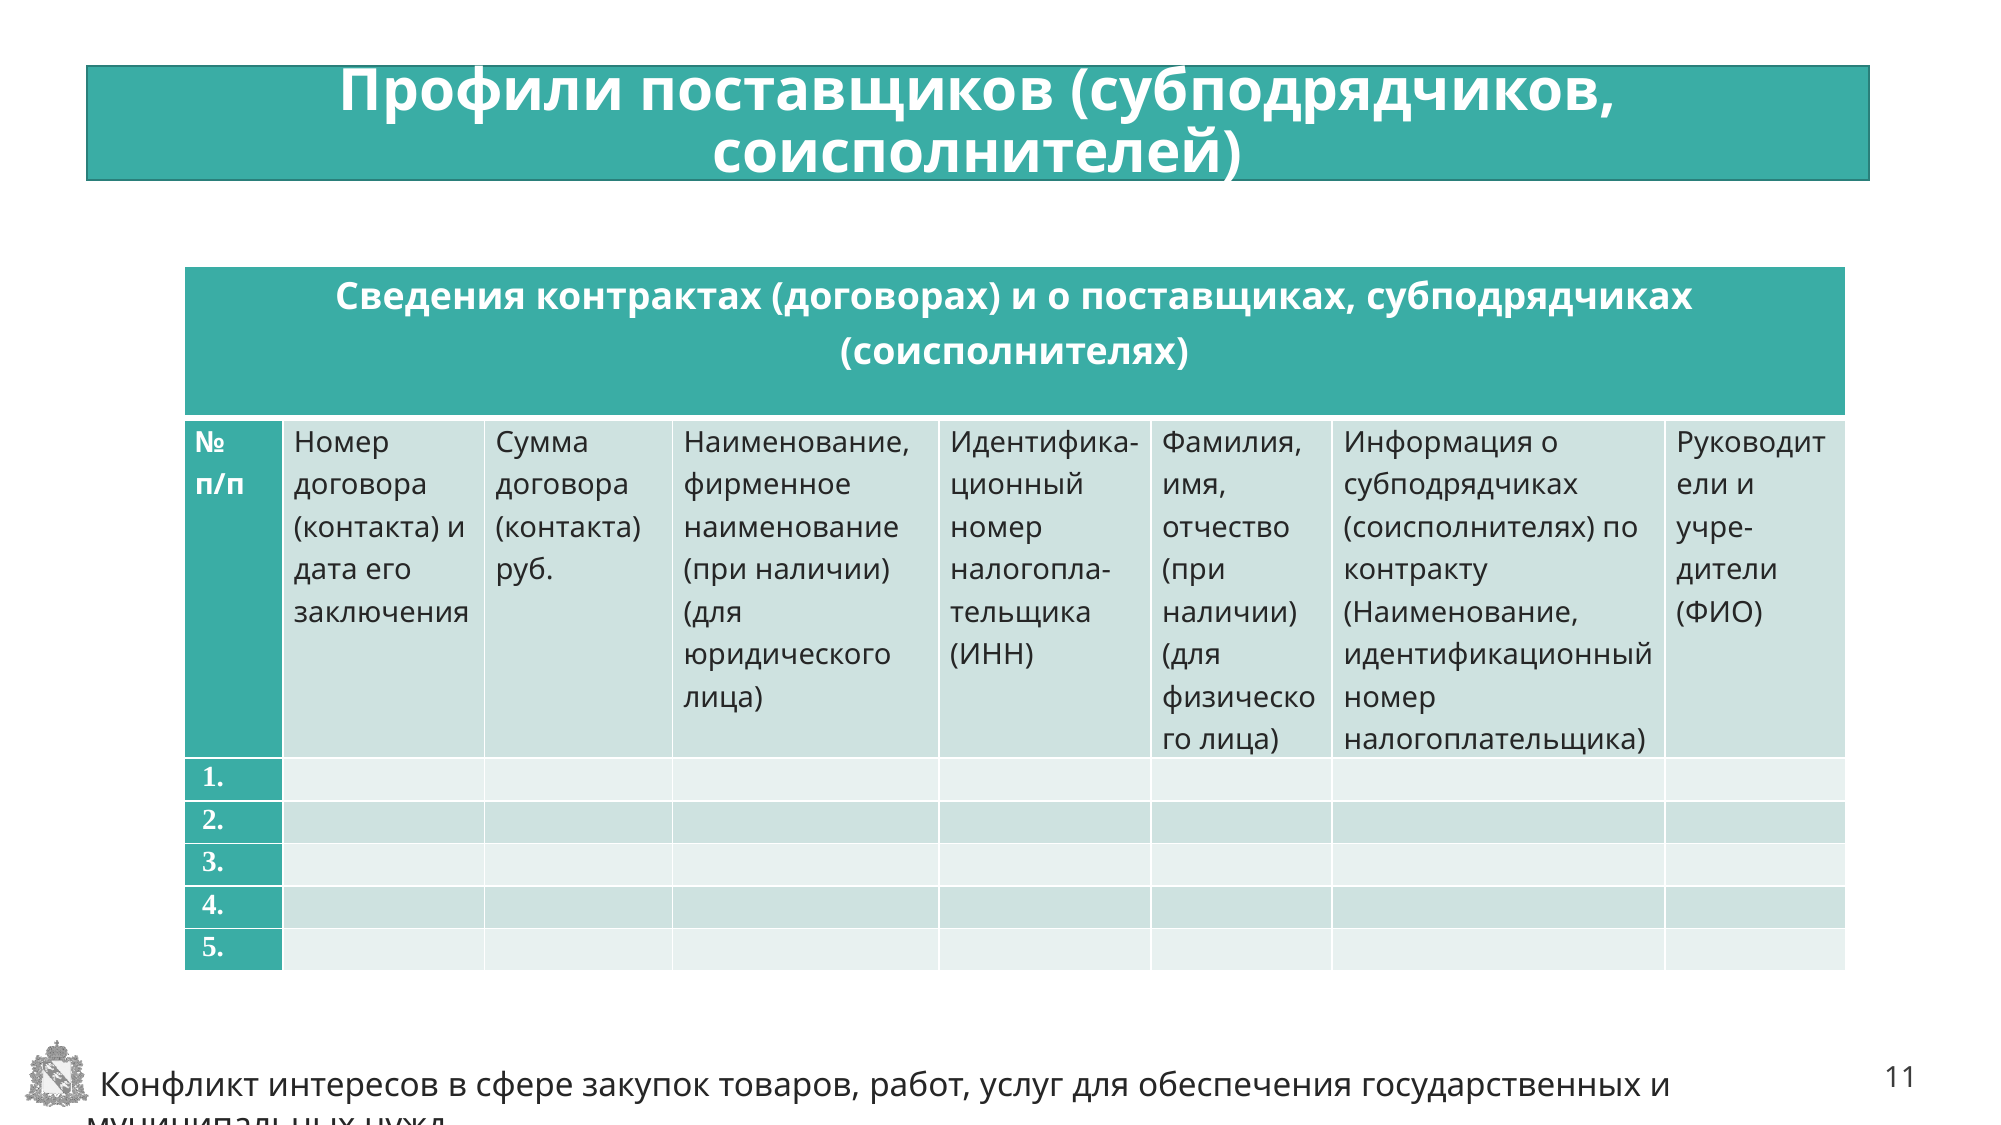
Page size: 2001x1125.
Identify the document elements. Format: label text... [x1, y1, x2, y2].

table_cell [1333, 844, 1664, 885]
table_cell [485, 929, 672, 970]
table_cell [284, 929, 484, 970]
table_cell [1152, 887, 1331, 928]
table_cell [940, 887, 1150, 928]
table_cell № п/п [185, 421, 282, 757]
table_cell [940, 929, 1150, 970]
table_cell 3. [185, 844, 282, 885]
table_cell [940, 759, 1150, 800]
table_cell Наименование, фирменное наименование (при наличии) (для юридического лица) [673, 421, 938, 757]
table_cell [1152, 802, 1331, 843]
table_cell Идентифика-ционный номер налогопла-тельщика (ИНН) [940, 421, 1150, 757]
table_cell [1666, 844, 1845, 885]
table_cell [673, 759, 938, 800]
table_cell [284, 802, 484, 843]
table_cell [485, 802, 672, 843]
table_cell Фамилия, имя, отчество (при наличии) (для физического лица) [1152, 421, 1331, 757]
table_cell [940, 802, 1150, 843]
table_cell Руководители и учре-дители (ФИО) [1666, 421, 1845, 757]
table_cell [1152, 759, 1331, 800]
table_cell [284, 759, 484, 800]
table_cell [673, 929, 938, 970]
table_cell [485, 759, 672, 800]
table_cell [1666, 802, 1845, 843]
table_cell [673, 802, 938, 843]
table_cell [1666, 929, 1845, 970]
table_cell [940, 844, 1150, 885]
table_header Сведения контрактах (договорах) и о поставщиках, субподрядчиках (соисполнителях) [185, 267, 1845, 415]
table_cell Номер договора (контакта) и дата его заключения [284, 421, 484, 757]
table_cell 5. [185, 929, 282, 970]
table_cell [1666, 759, 1845, 800]
table_cell [485, 887, 672, 928]
table_cell [1666, 887, 1845, 928]
table_cell [1333, 759, 1664, 800]
title Профили поставщиков (субподрядчиков, соисполнителей) [86, 65, 1870, 181]
table_cell [1333, 802, 1664, 843]
table_cell [1152, 929, 1331, 970]
table_cell [1333, 929, 1664, 970]
table_cell 1. [185, 759, 282, 800]
title Перекрестный анализ [24, 1040, 89, 1109]
table_cell [1152, 844, 1331, 885]
table_cell [485, 844, 672, 885]
table_cell 4. [185, 887, 282, 928]
table_cell 2. [185, 802, 282, 843]
table_cell [673, 887, 938, 928]
table_cell [284, 887, 484, 928]
table_cell [1333, 887, 1664, 928]
table_cell Информация о субподрядчиках (соисполнителях) по контракту (Наименование, идентификационный номер налогоплательщика) [1333, 421, 1664, 757]
table_cell [673, 844, 938, 885]
table_cell [284, 844, 484, 885]
table_cell Сумма договора (контакта) руб. [485, 421, 672, 757]
